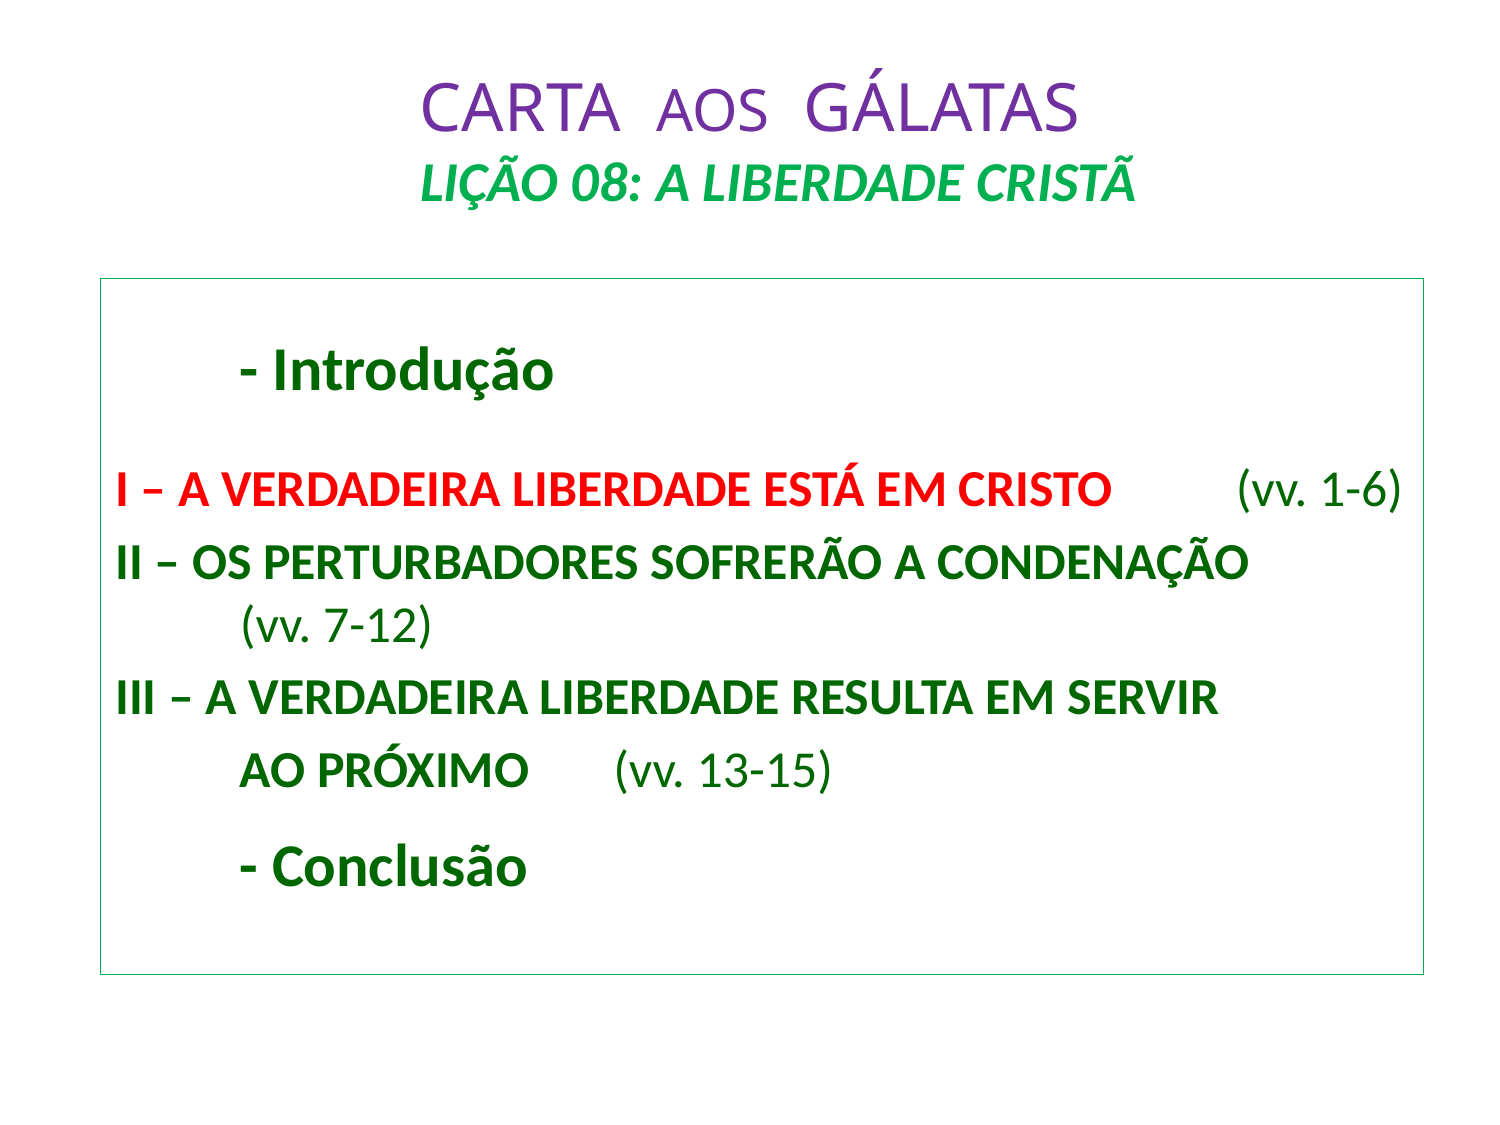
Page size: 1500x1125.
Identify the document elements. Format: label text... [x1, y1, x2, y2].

title CARTA AOS GÁLATAS LIÇÃO 08: A LIBERDADE CRISTÃ [75, 45, 1425, 233]
list - Introdução I – A VERDADEIRA LIBERDADE ESTÁ EM CRISTO (vv. 1-6) II – OS PERTURBADORES SOFRERÃO A CONDENAÇÃO (vv. 7-12) III – A VERDADEIRA LIBERDADE RESULTA EM SERVIR AO PRÓXIMO (vv. 13-15) - Conclusão [100, 278, 1424, 975]
